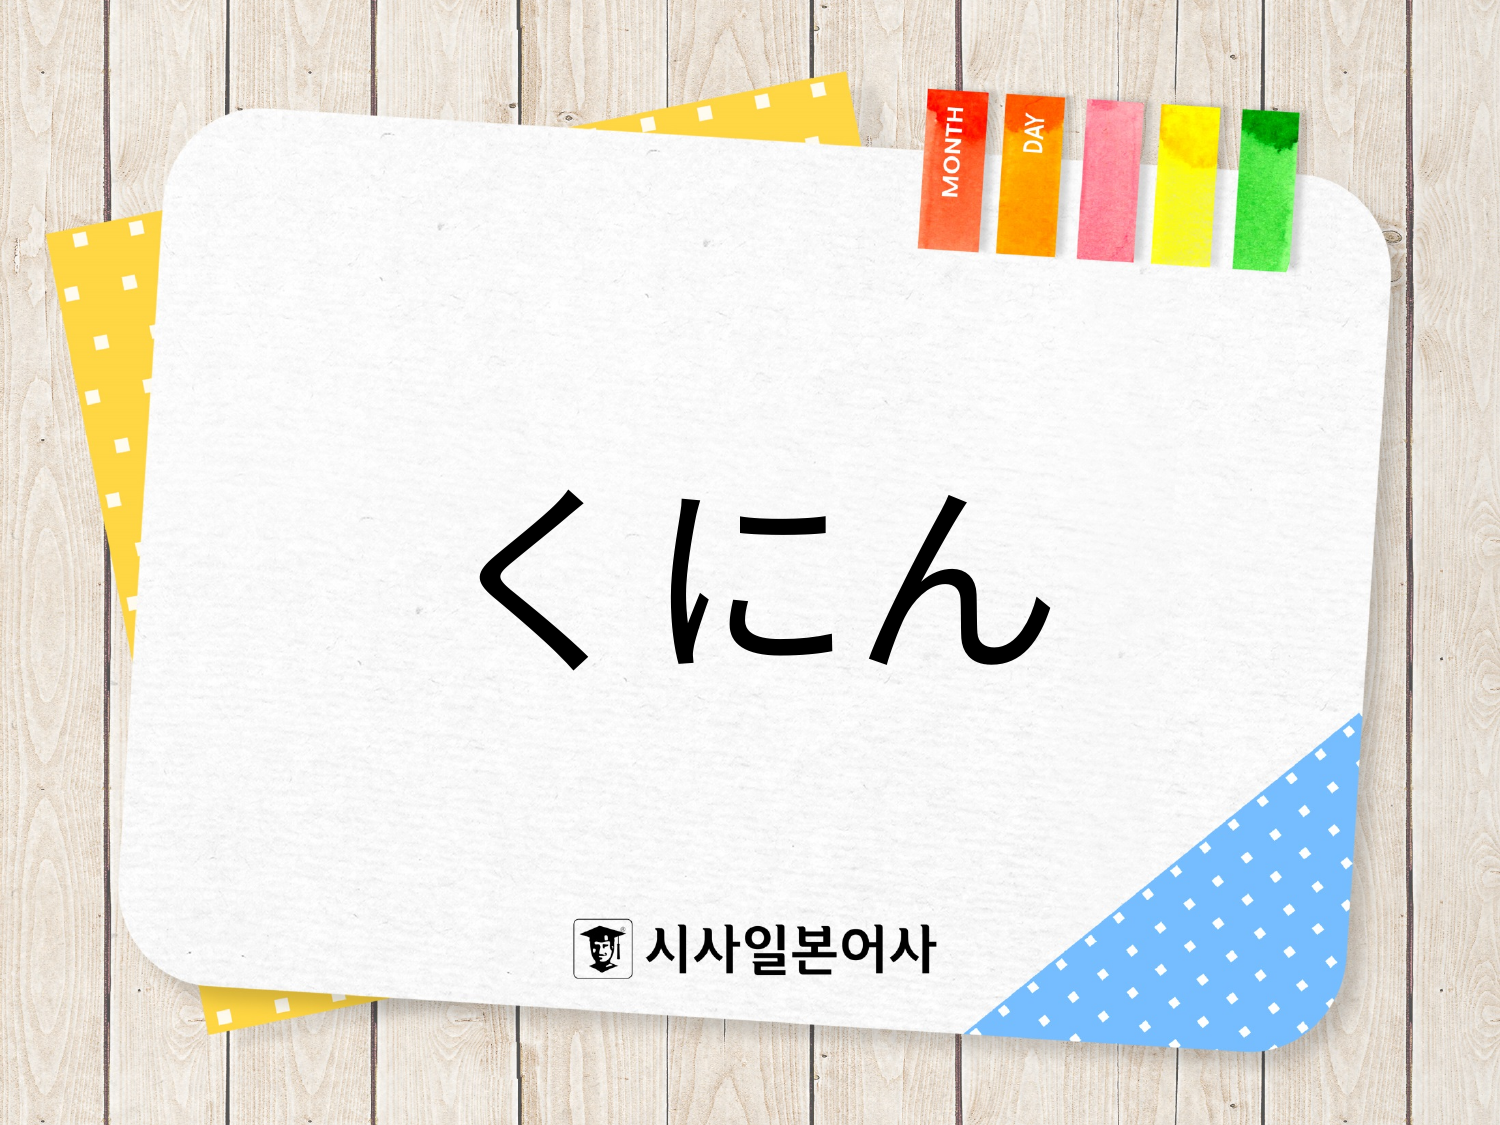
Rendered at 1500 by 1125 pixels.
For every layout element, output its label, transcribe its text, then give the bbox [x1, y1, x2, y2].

picture [0, 0, 1500, 1125]
title くにん [75, 338, 1425, 811]
